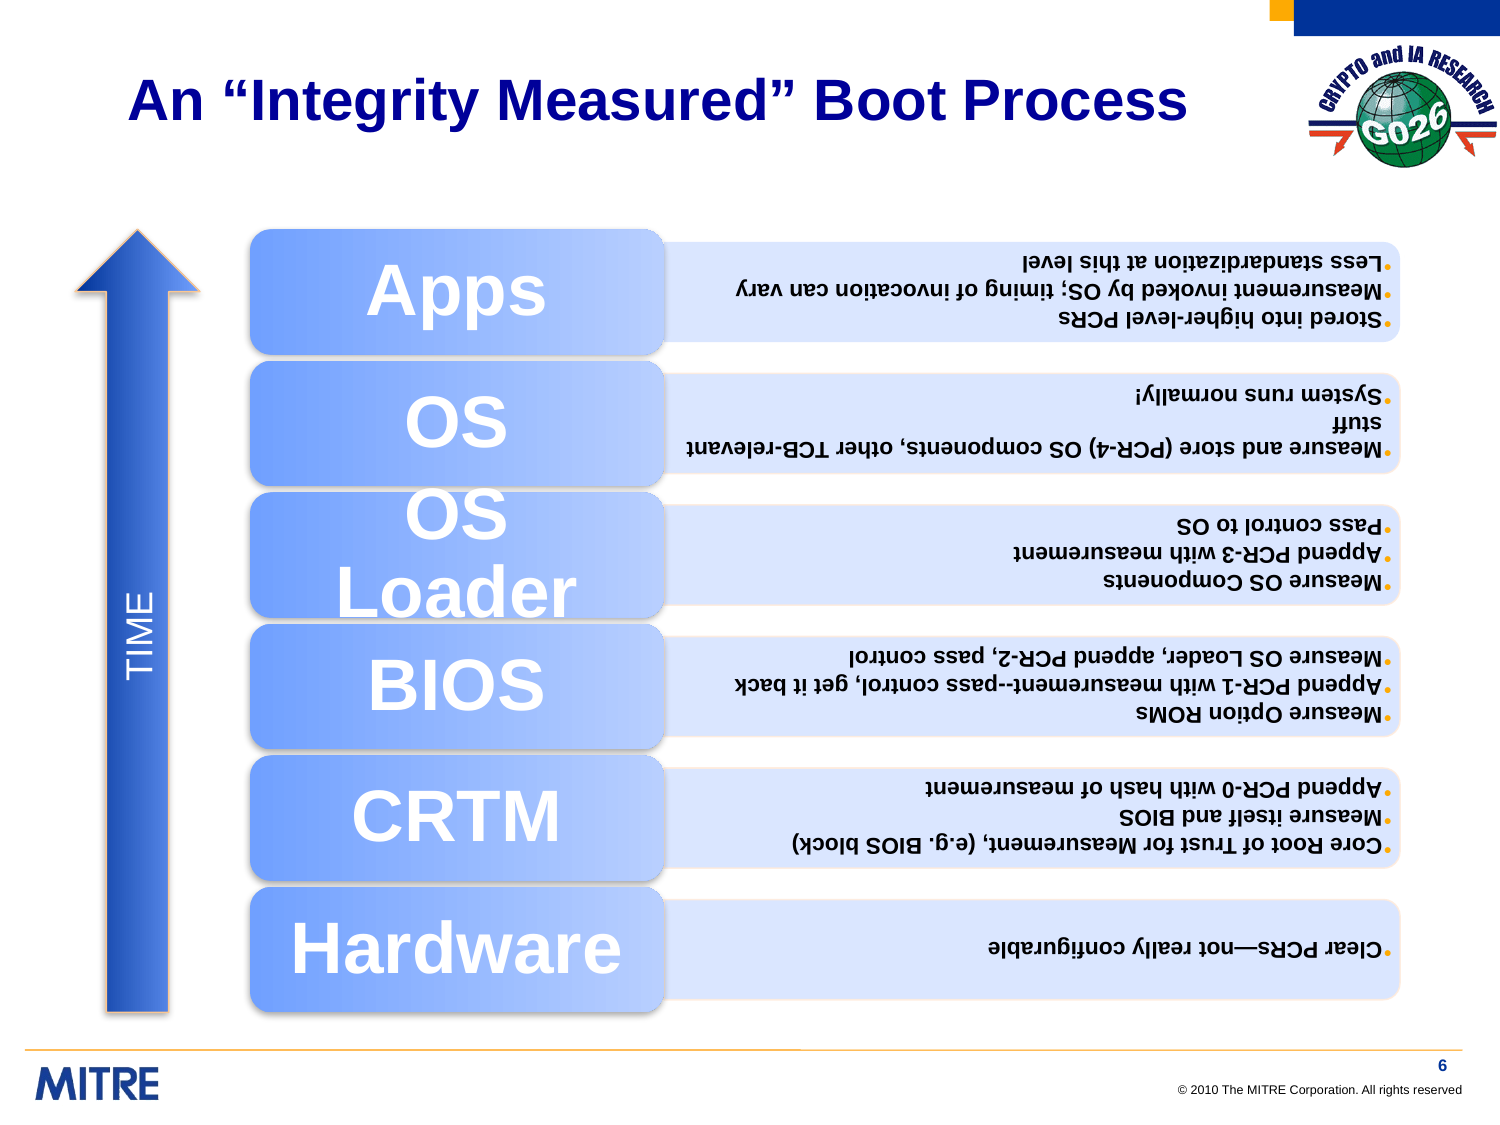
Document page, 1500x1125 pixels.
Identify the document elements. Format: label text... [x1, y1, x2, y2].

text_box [249, 228, 1401, 1013]
picture [1306, 37, 1500, 174]
title An “Integrity Measured” Boot Process [112, 62, 1288, 151]
text_box TIME [75, 229, 201, 1013]
slide_number 6 [1374, 1049, 1463, 1076]
picture [30, 1064, 163, 1106]
